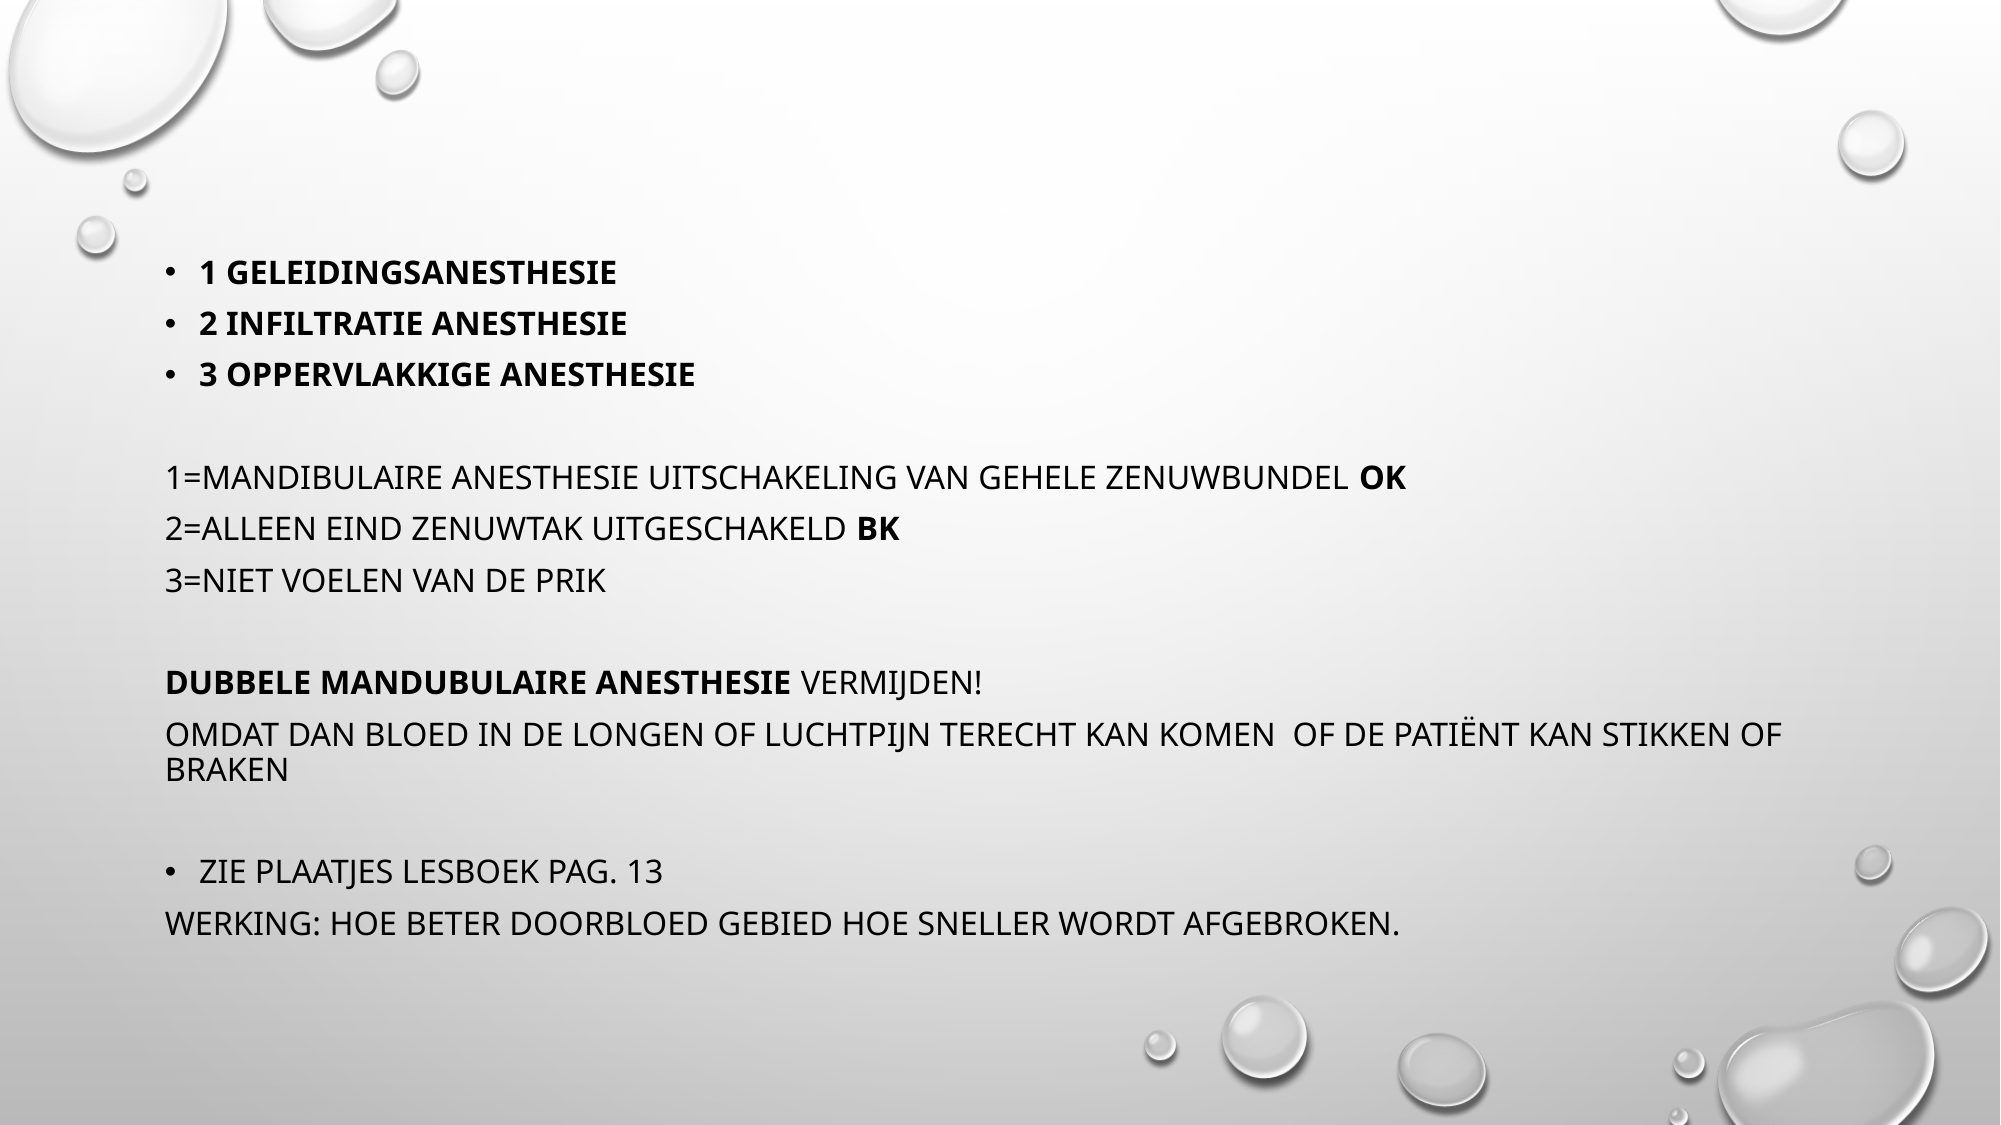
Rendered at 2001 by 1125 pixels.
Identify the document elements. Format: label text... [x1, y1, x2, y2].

list 1 geleidingsanesthesie 2 infiltratie anesthesie 3 oppervlakkige anesthesie 1=mandibulaire anesthesie uitschakeling van gehele zenuwbundel OK 2=alleen eind zenuwtak uitgeschakeld BK 3=niet voelen van de prik Dubbele mandubulaire anesthesie vermijden! omdat dan bloed in de longen of luchtpijn terecht kan komen of de patiënt kan stikken of braken Zie plaatjes lesboek pag. 13 Werking: Hoe beter doorbloed gebied hoe sneller wordt afgebroken. [149, 248, 1850, 950]
picture [0, 0, 2000, 1125]
